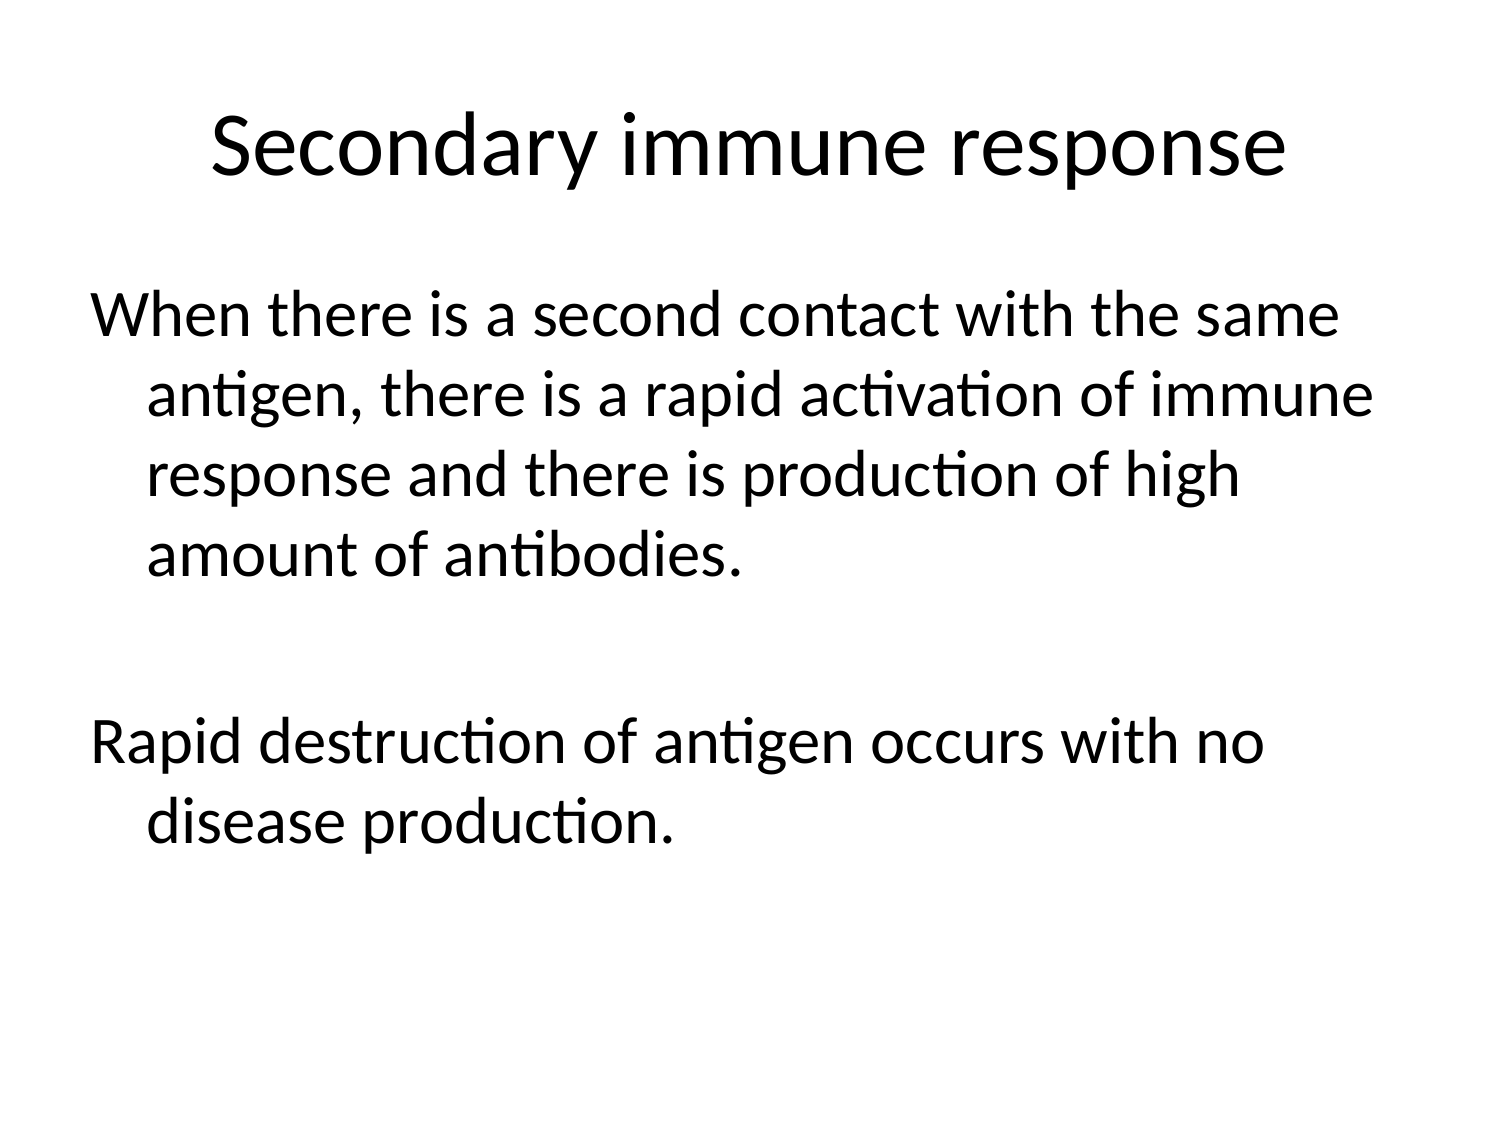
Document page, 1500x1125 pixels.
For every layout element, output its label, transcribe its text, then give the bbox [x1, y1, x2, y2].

list When there is a second contact with the same antigen, there is a rapid activation of immune response and there is production of high amount of antibodies. Rapid destruction of antigen occurs with no disease production. [75, 262, 1425, 1005]
title Secondary immune response [75, 45, 1425, 233]
